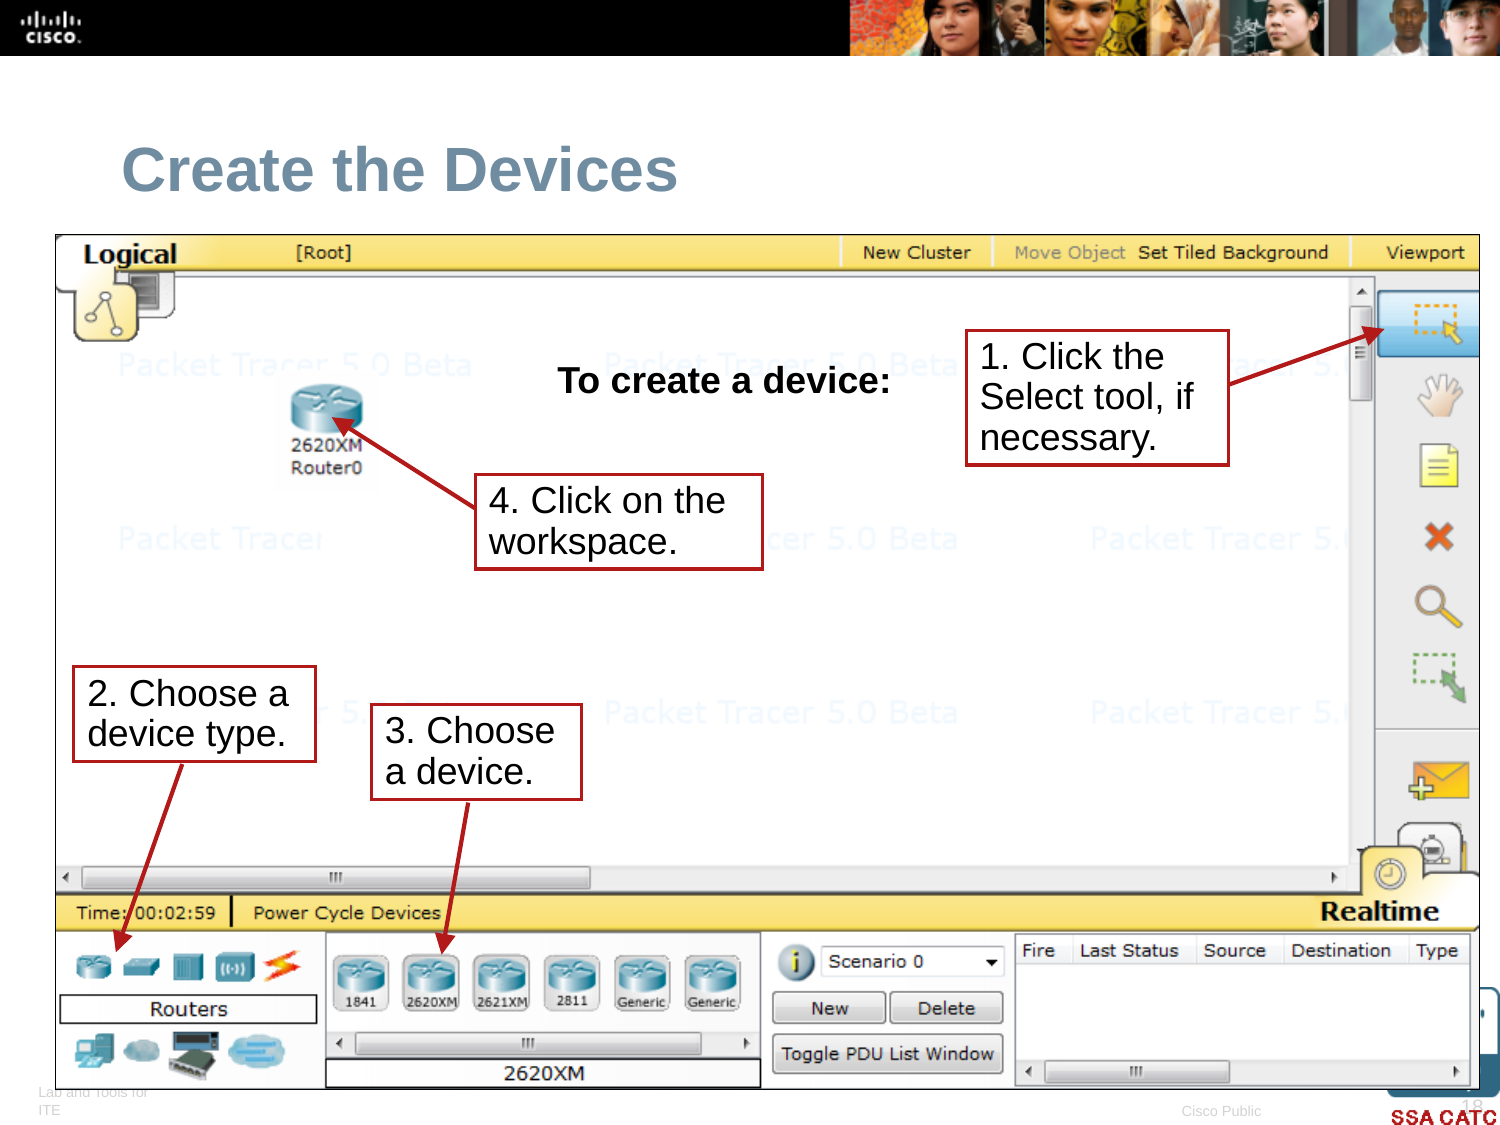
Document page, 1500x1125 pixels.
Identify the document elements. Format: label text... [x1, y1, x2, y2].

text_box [371, 704, 582, 955]
title Create the Devices [107, 130, 1444, 213]
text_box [273, 370, 764, 573]
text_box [965, 328, 1385, 469]
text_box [73, 666, 316, 953]
picture [54, 234, 1500, 1125]
picture [0, 0, 1500, 56]
